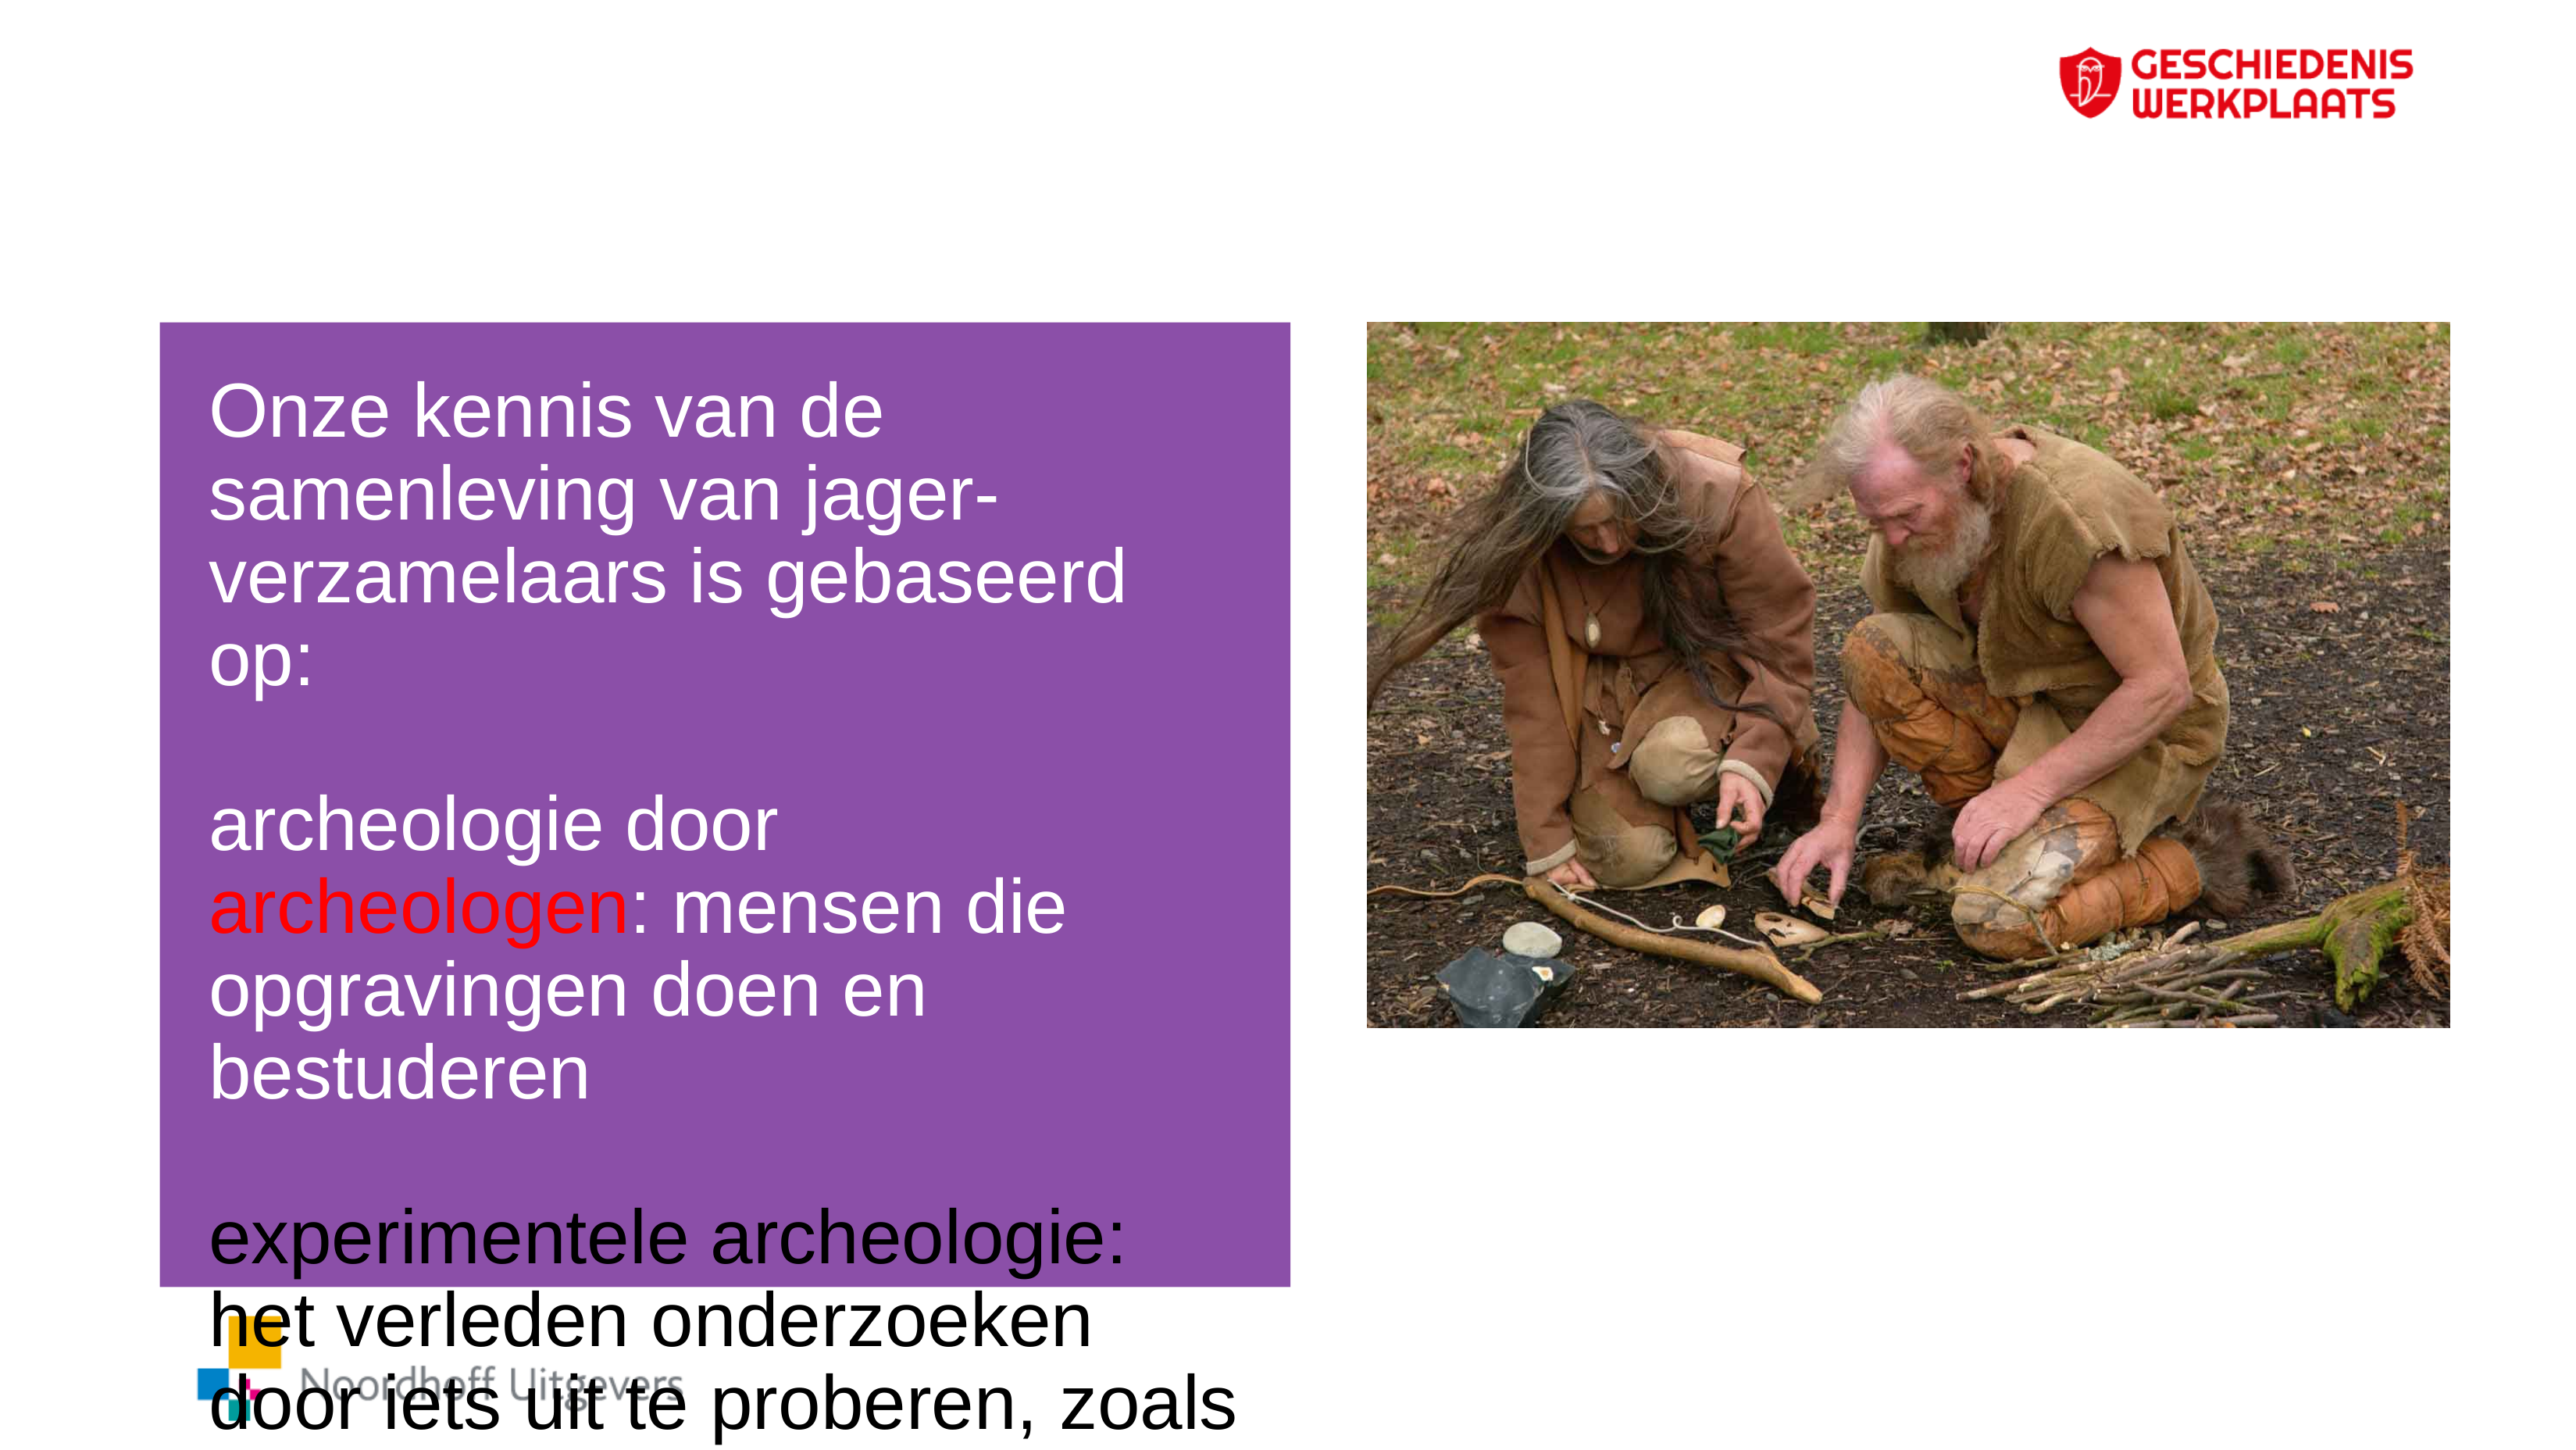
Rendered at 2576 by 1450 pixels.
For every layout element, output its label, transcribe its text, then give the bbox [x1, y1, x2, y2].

picture [1367, 322, 2450, 1028]
list Onze kennis van de samenleving van jager-verzamelaars is gebaseerd op: archeologie door archeologen: mensen die opgravingen doen en bestuderen experimentele archeologie: het verleden onderzoeken door iets uit te proberen, zoals vuur maken met vuurstenen bestuderen van tegenwoordige jager-verzamelaars [159, 322, 1291, 1288]
picture [159, 1288, 802, 1449]
picture [1610, 0, 2576, 161]
